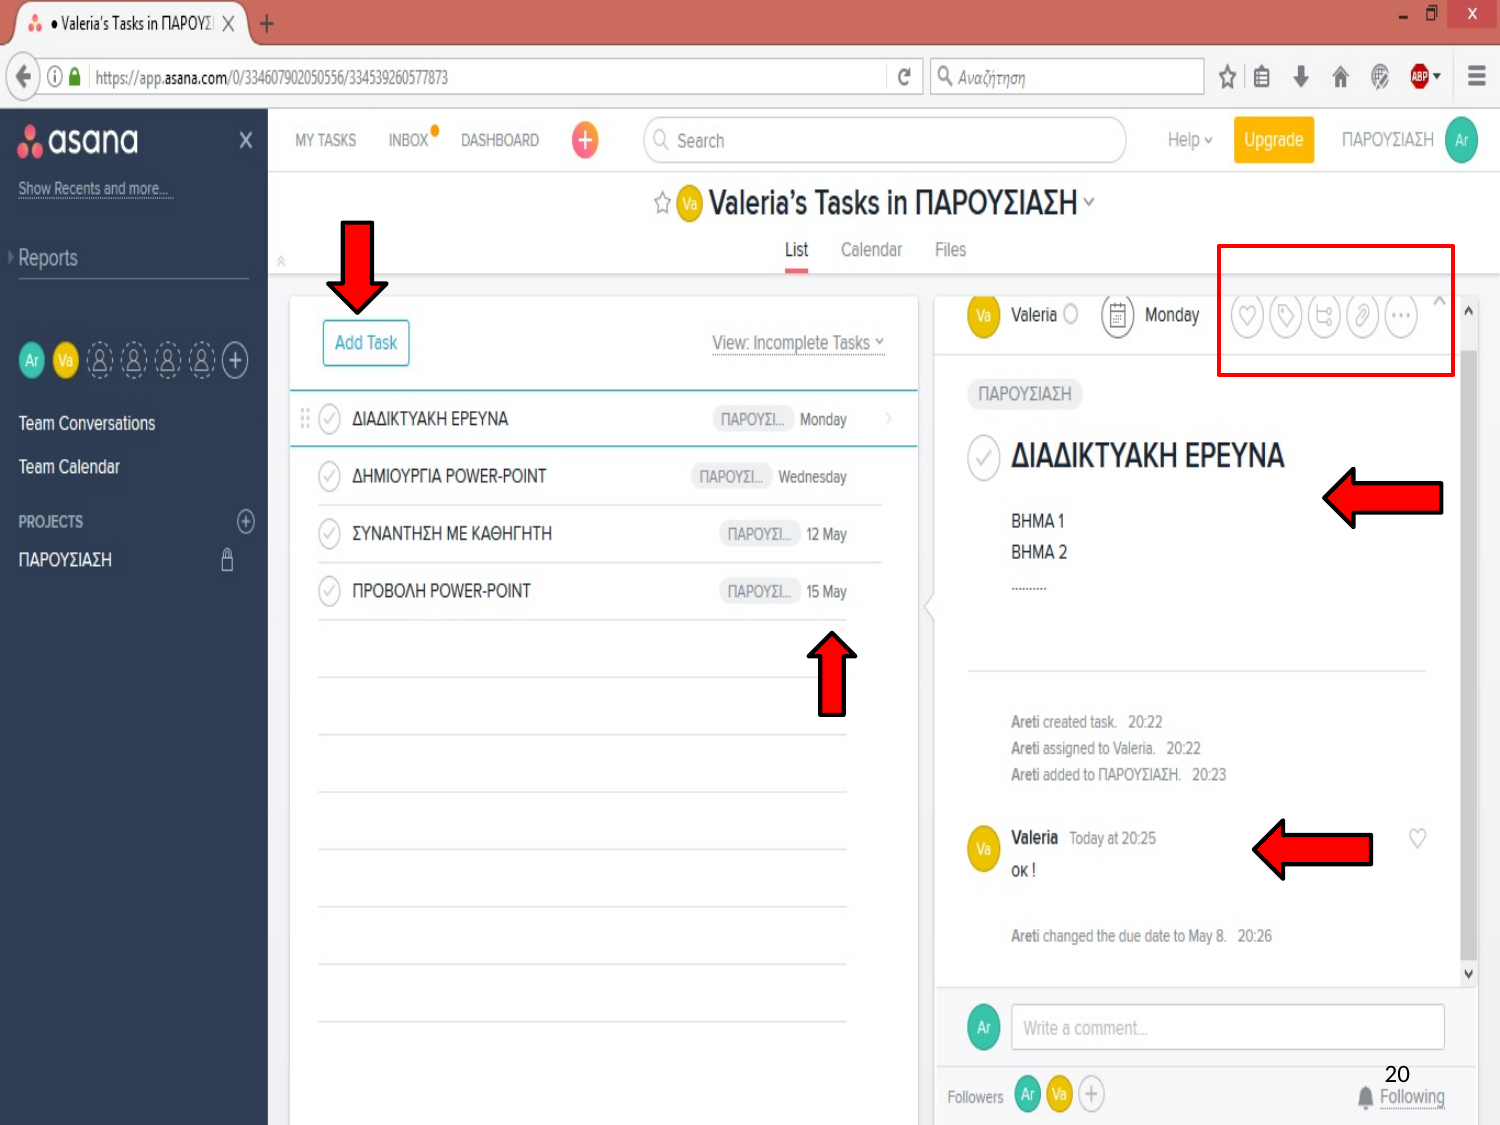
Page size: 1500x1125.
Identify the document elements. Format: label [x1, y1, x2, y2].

list [0, 0, 1500, 1125]
